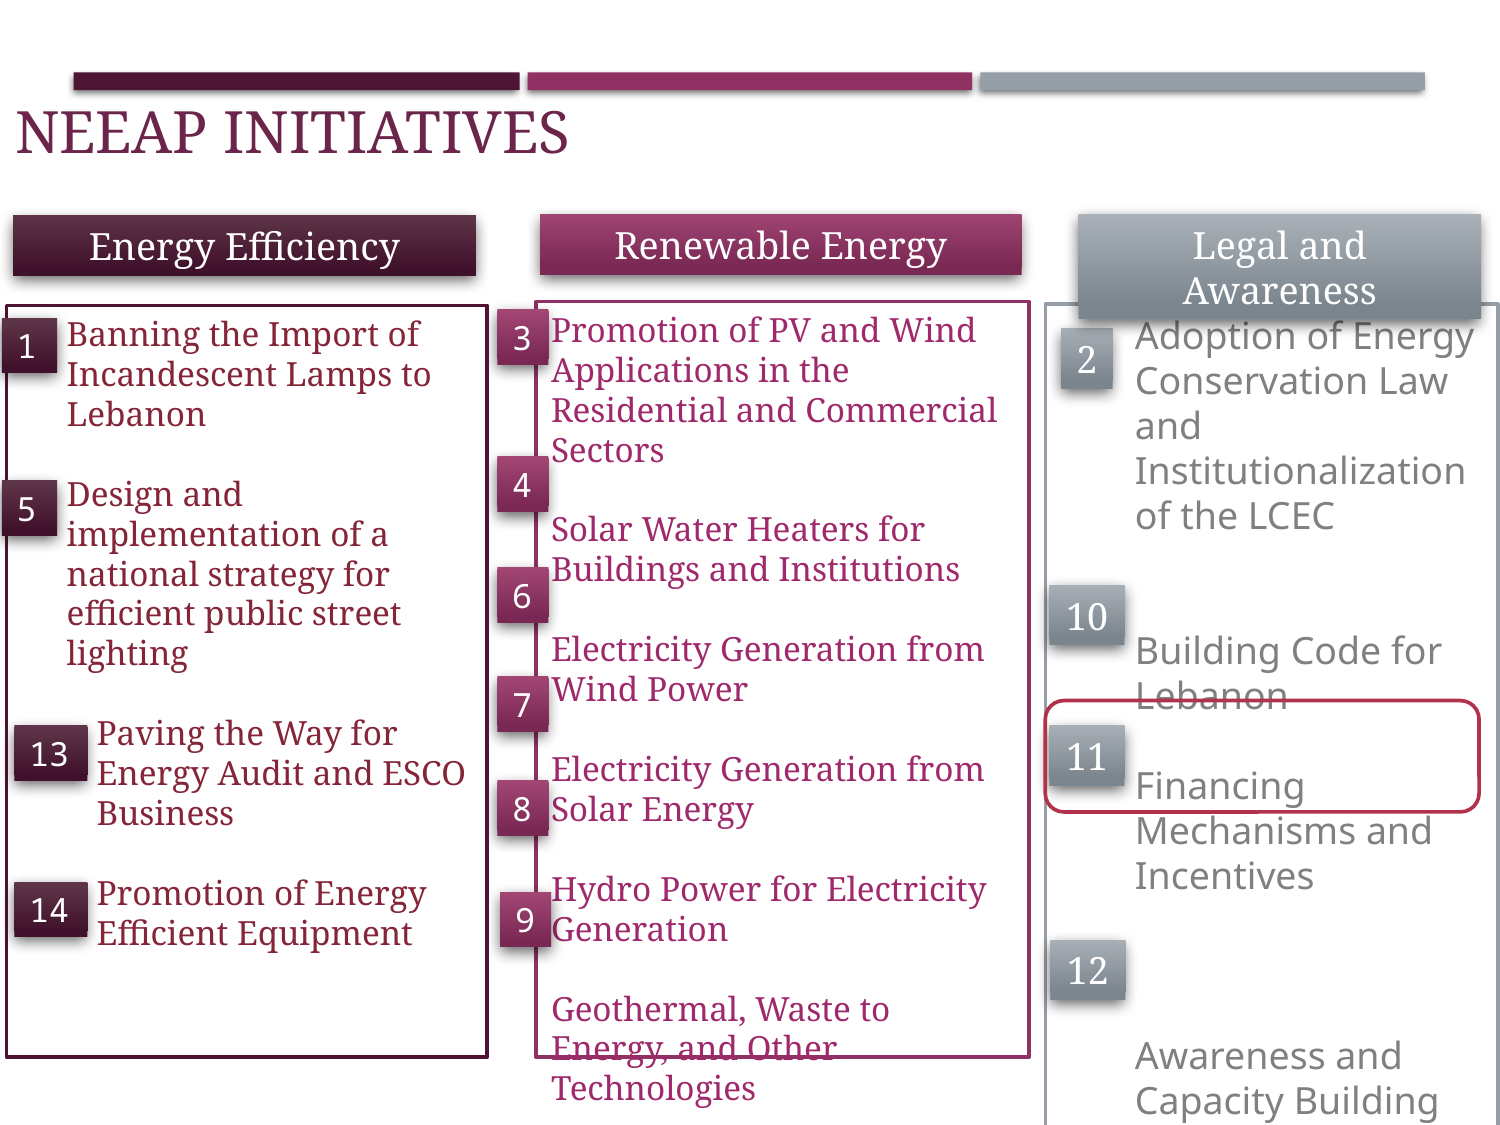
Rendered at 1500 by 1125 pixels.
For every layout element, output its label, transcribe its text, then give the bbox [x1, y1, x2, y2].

title NEEAP Initiatives [0, 68, 1350, 174]
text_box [1, 305, 488, 1058]
text_box Energy Efficiency [13, 215, 476, 276]
text_box Renewable Energy [540, 214, 1022, 275]
text_box Legal and Awareness [1078, 214, 1482, 302]
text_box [1044, 303, 1499, 1058]
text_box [496, 301, 1030, 1058]
